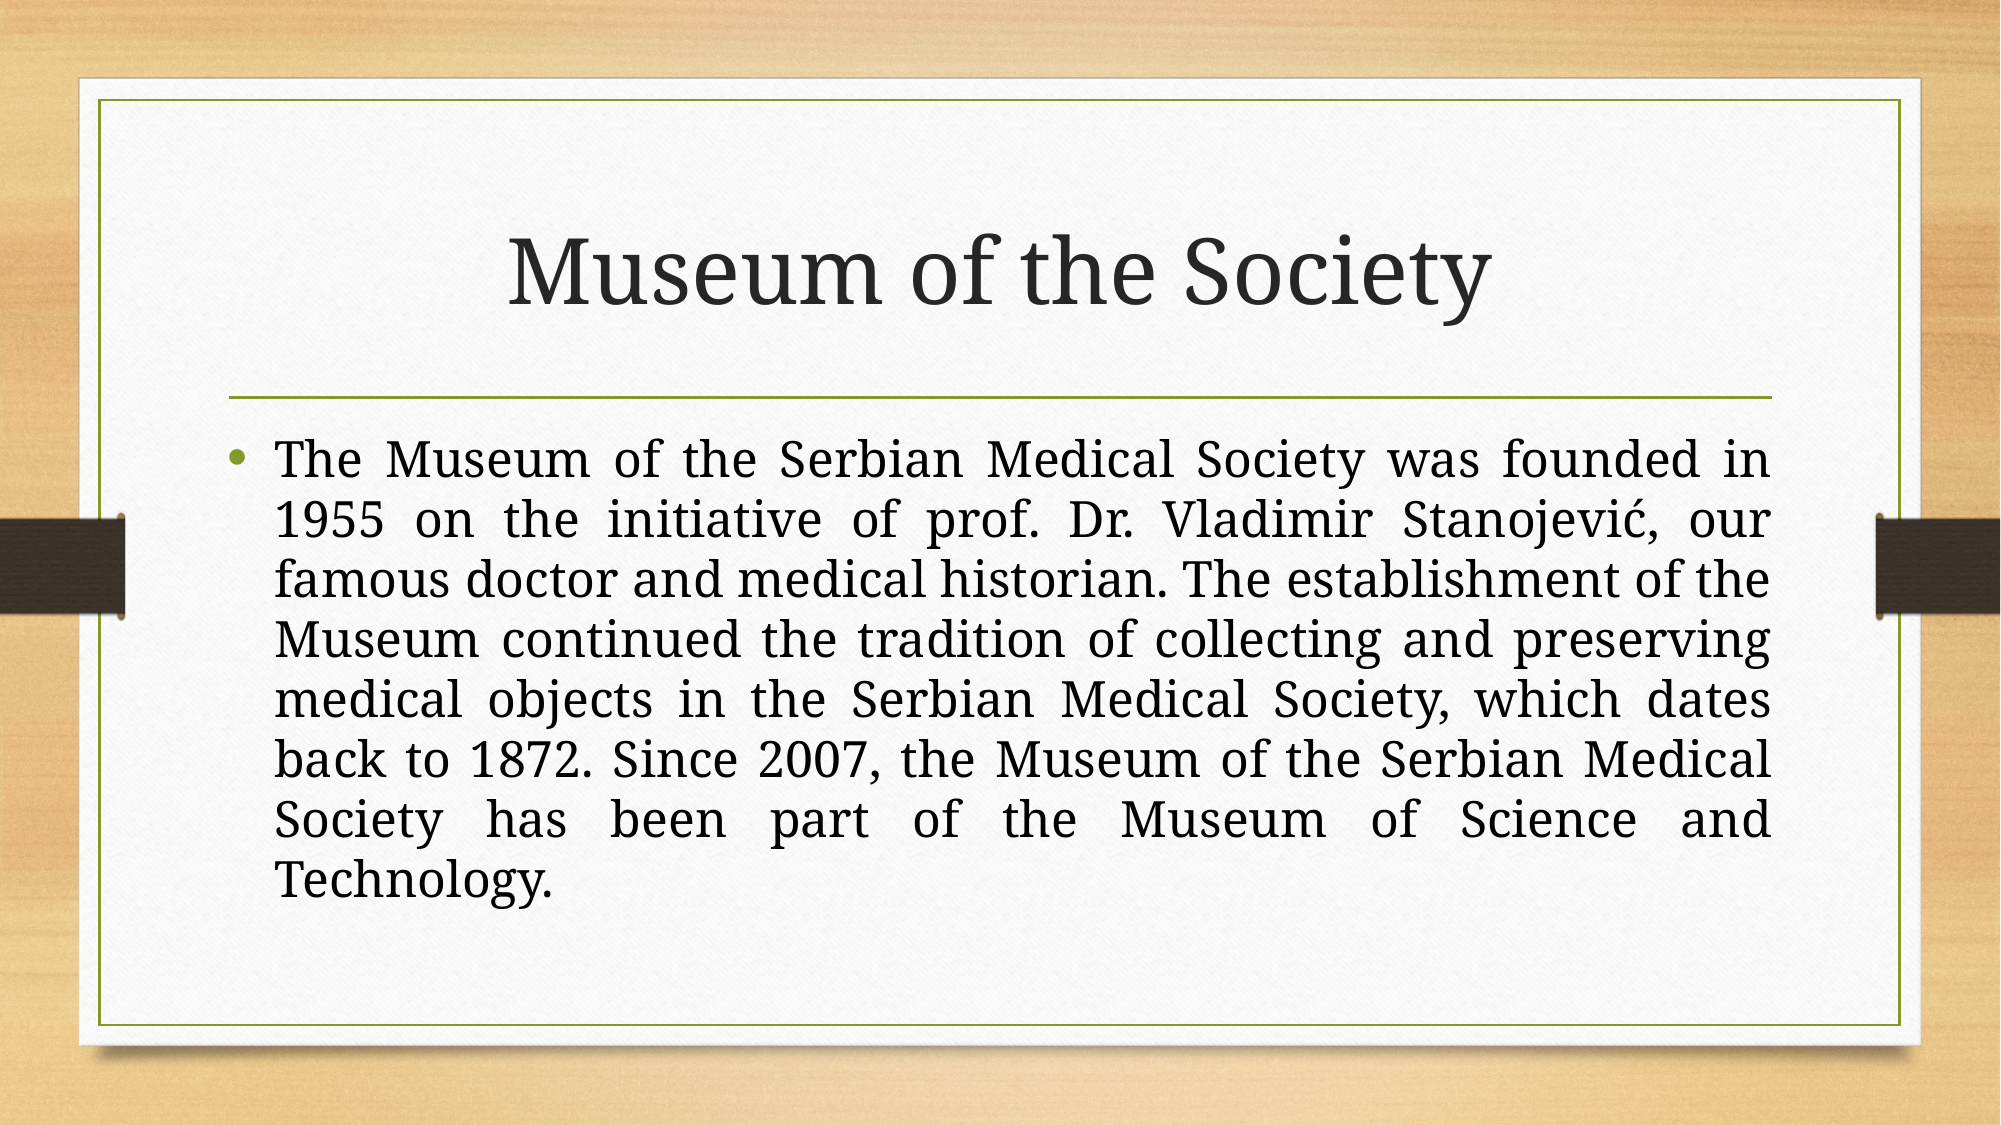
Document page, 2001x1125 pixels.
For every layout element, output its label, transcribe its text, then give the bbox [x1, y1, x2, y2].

title Museum of the Society [212, 161, 1788, 375]
list The Museum of the Serbian Medical Society was founded in 1955 on the initiative of prof. Dr. Vladimir Stanojević, our famous doctor and medical historian. The establishment of the Museum continued the tradition of collecting and preserving medical objects in the Serbian Medical Society, which dates back to 1872. Since 2007, the Museum of the Serbian Medical Society has been part of the Museum of Science and Technology. [212, 419, 1788, 964]
picture [0, 0, 2001, 1125]
